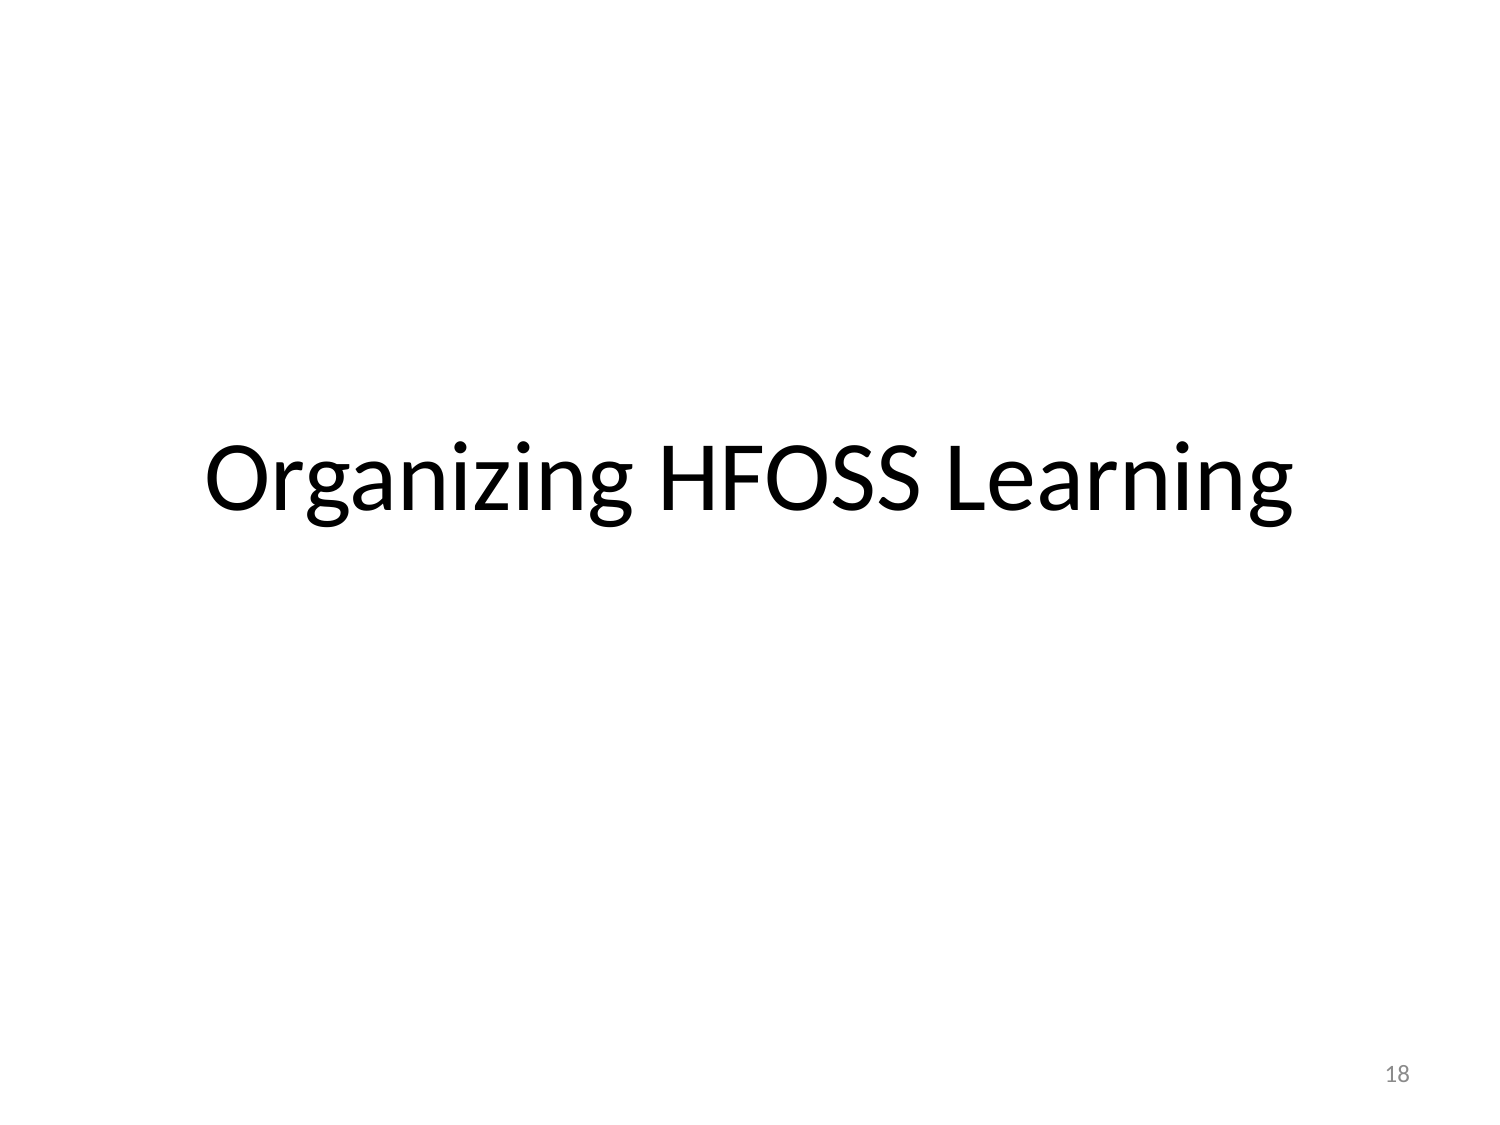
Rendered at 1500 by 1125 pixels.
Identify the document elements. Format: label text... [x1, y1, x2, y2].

text_box 18 [1074, 1042, 1425, 1103]
text_box Organizing HFOSS Learning [112, 349, 1388, 591]
